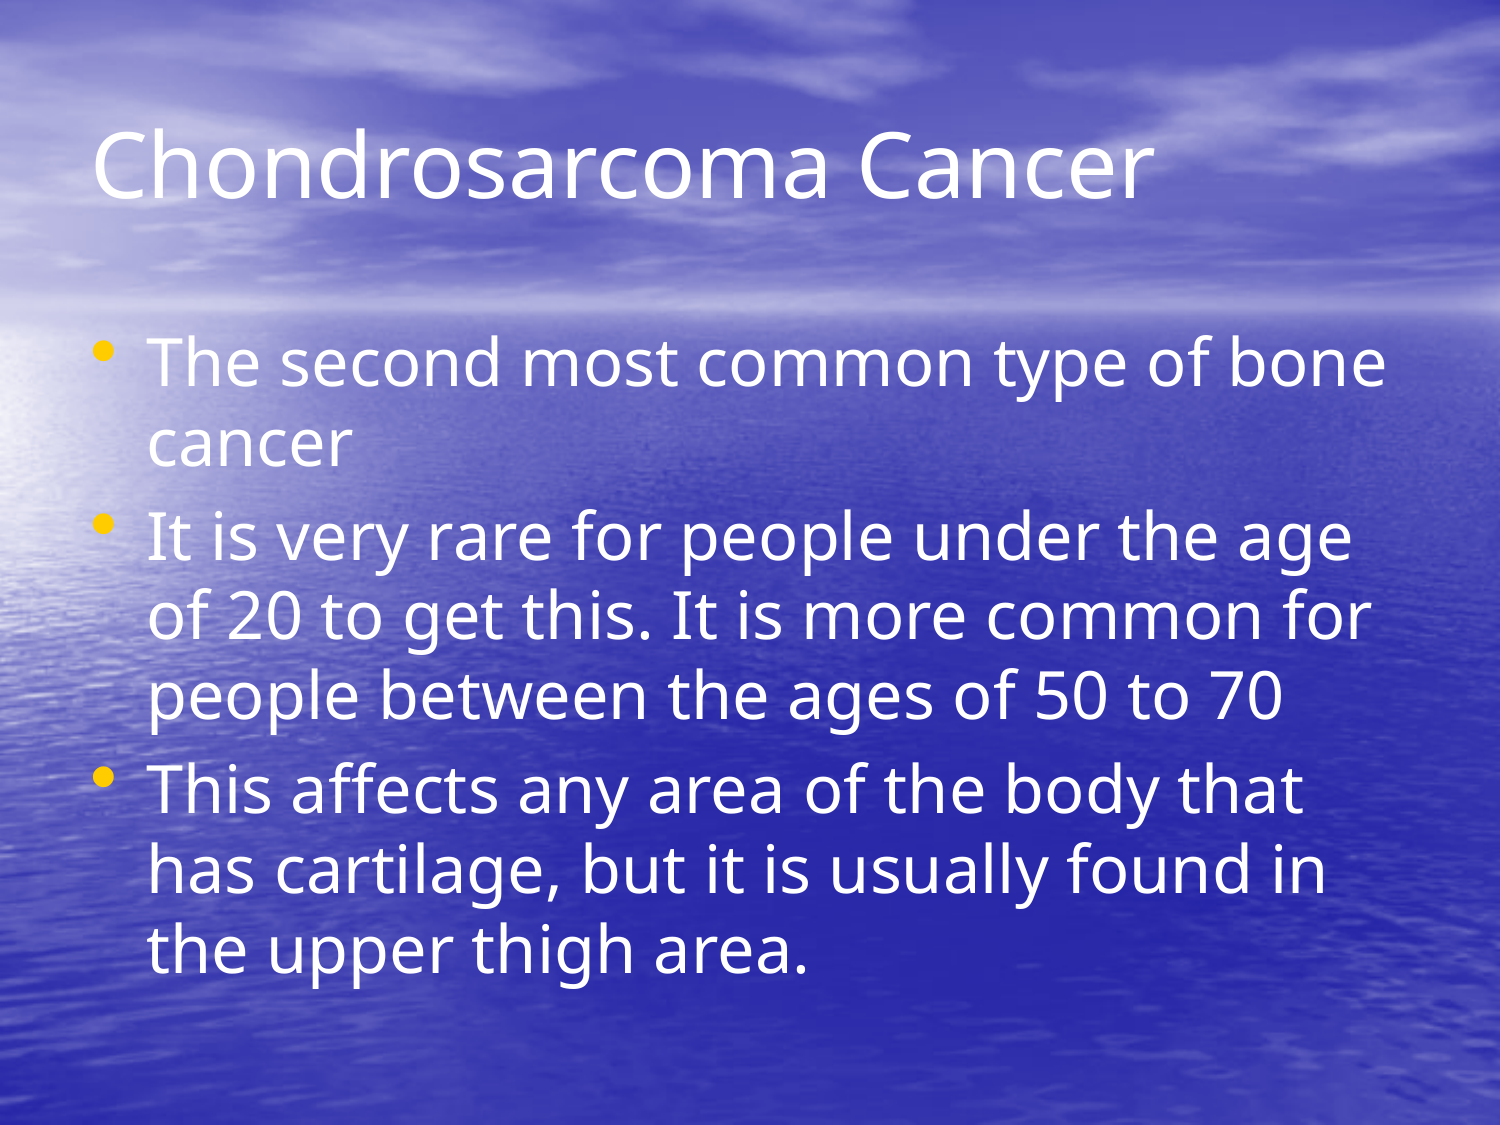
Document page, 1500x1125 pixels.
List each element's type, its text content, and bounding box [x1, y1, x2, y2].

list The second most common type of bone cancer It is very rare for people under the age of 20 to get this. It is more common for people between the ages of 50 to 70 This affects any area of the body that has cartilage, but it is usually found in the upper thigh area. [74, 312, 1426, 988]
title Chondrosarcoma Cancer [74, 47, 1426, 276]
